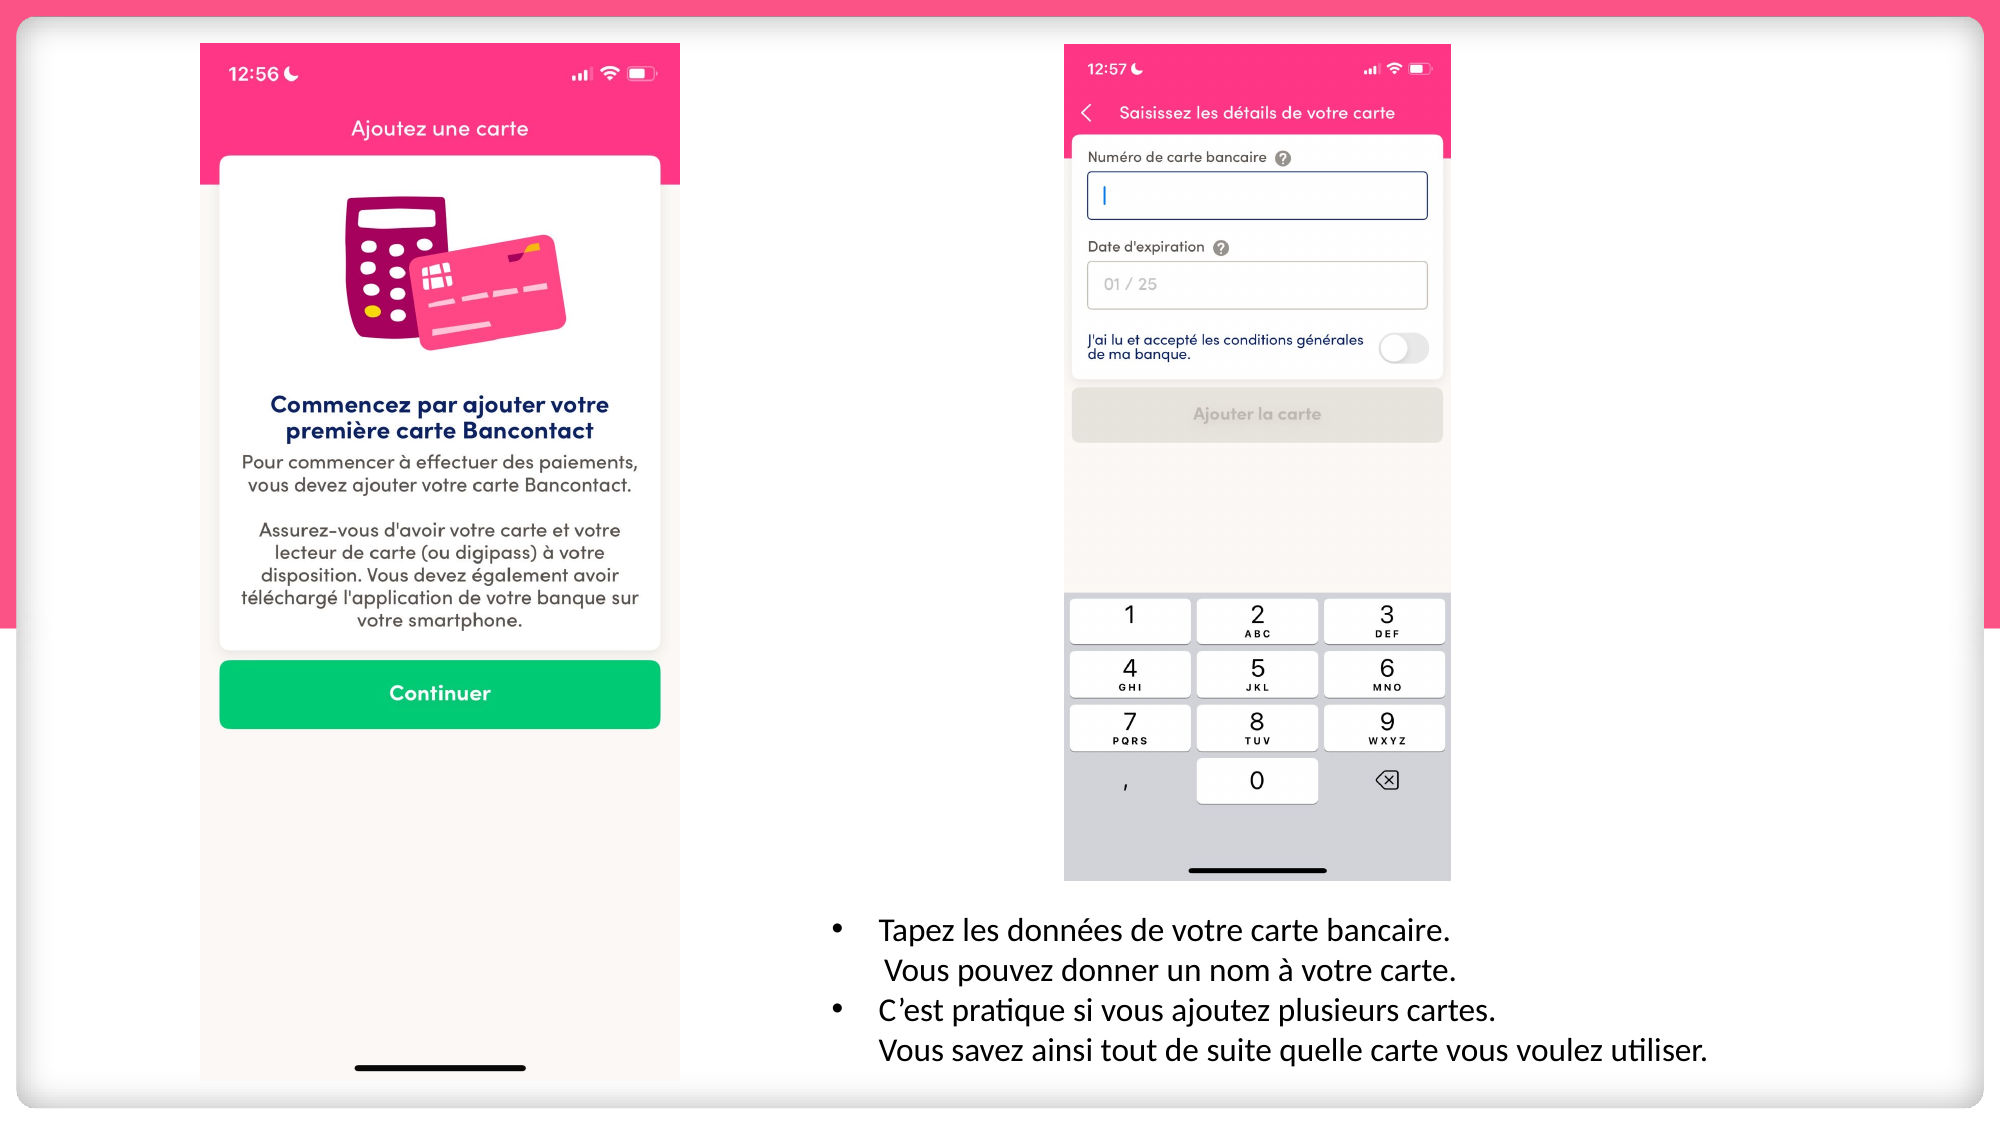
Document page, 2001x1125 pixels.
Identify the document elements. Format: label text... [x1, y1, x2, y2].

text_box Tapez les données de votre carte bancaire. Vous pouvez donner un nom à votre carte. C’est pratique si vous ajoutez plusieurs cartes. Vous savez ainsi tout de suite quelle carte vous voulez utiliser. [816, 900, 1770, 1076]
picture [0, 0, 2000, 1125]
